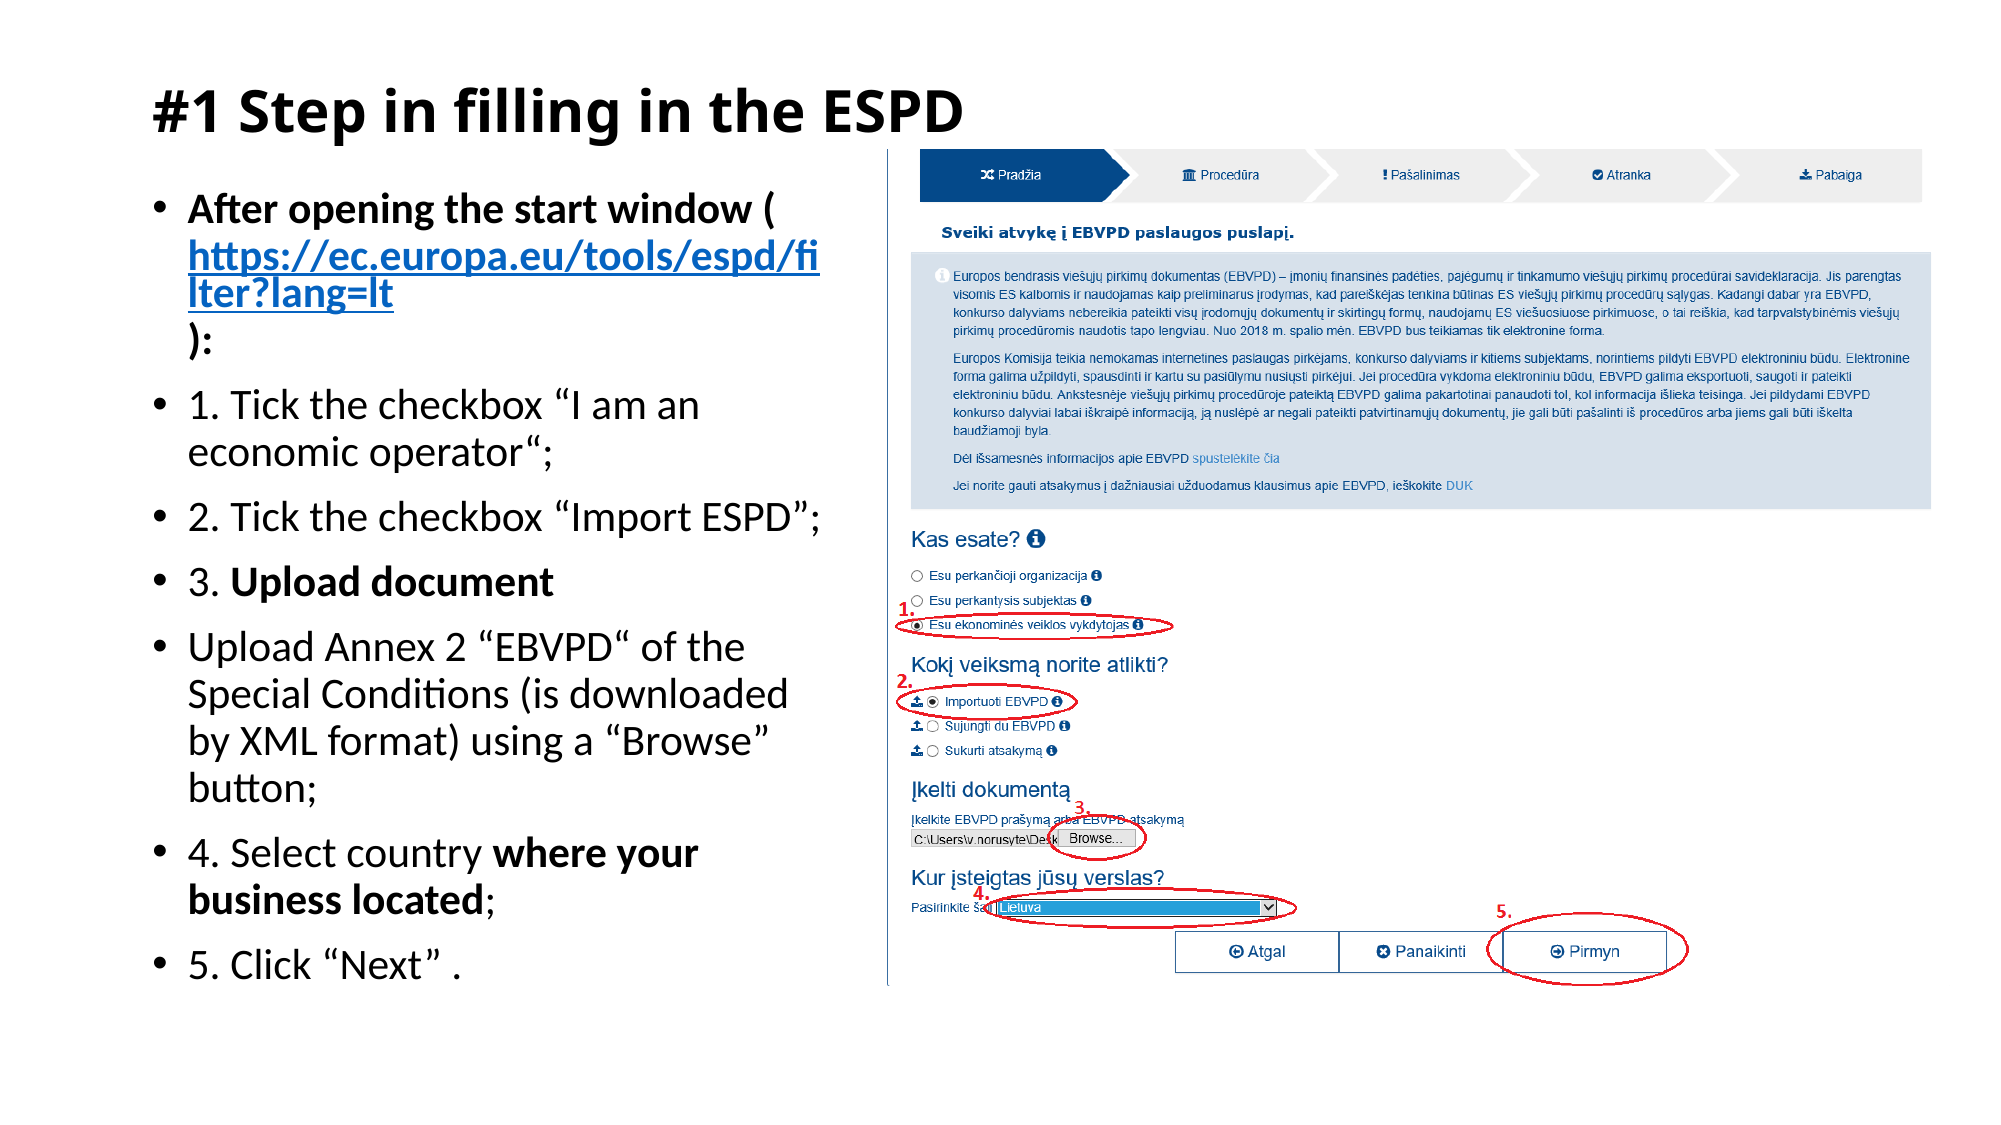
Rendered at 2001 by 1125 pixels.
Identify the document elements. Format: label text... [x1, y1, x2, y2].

title #1 Step in filling in the ESPD [137, 59, 1863, 168]
list After opening the start window (https://ec.europa.eu/tools/espd/filter?lang=lt): 1. Tick the checkbox “I am an economic operator“; 2. Tick the checkbox “Import ESPD”; 3. Upload document Upload Annex 2 “EBVPD“ of the Special Conditions (is downloaded by XML format) using a “Browse” button; 4. Select country where your business located; 5. Click “Next” . [137, 178, 845, 1014]
picture [887, 149, 1950, 986]
